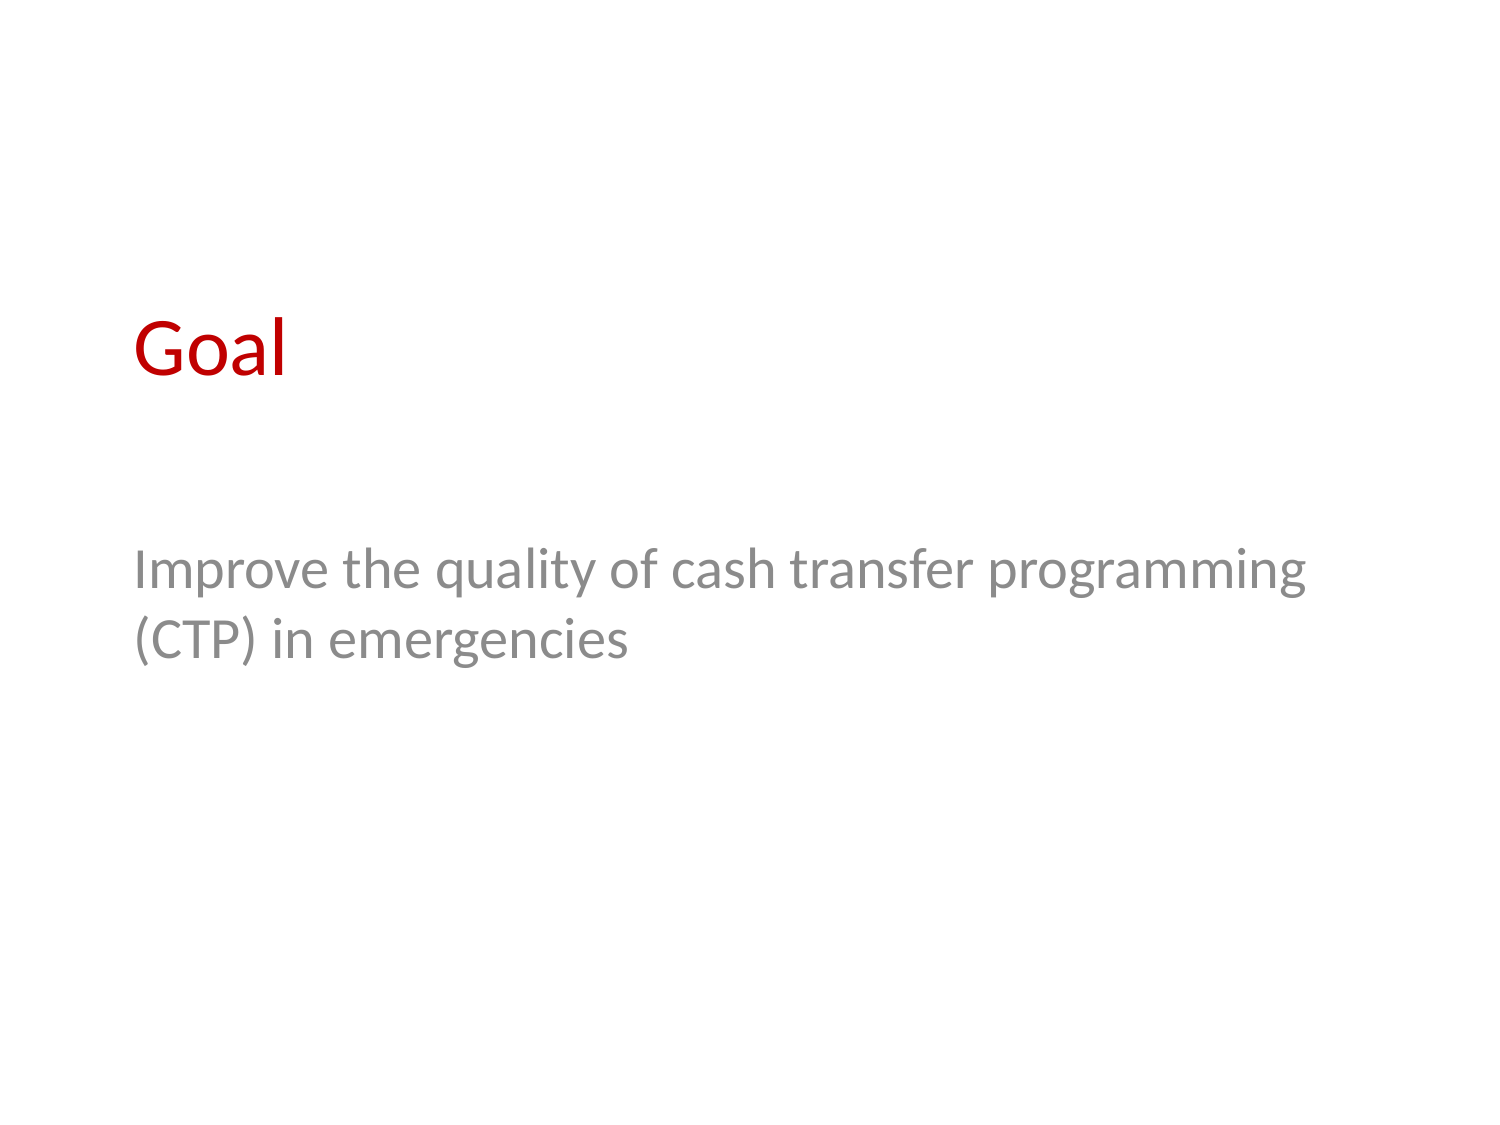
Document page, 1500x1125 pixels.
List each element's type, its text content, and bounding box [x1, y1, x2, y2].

list Improve the quality of cash transfer programming (CTP) in emergencies [118, 476, 1394, 723]
title Goal [118, 284, 1394, 476]
